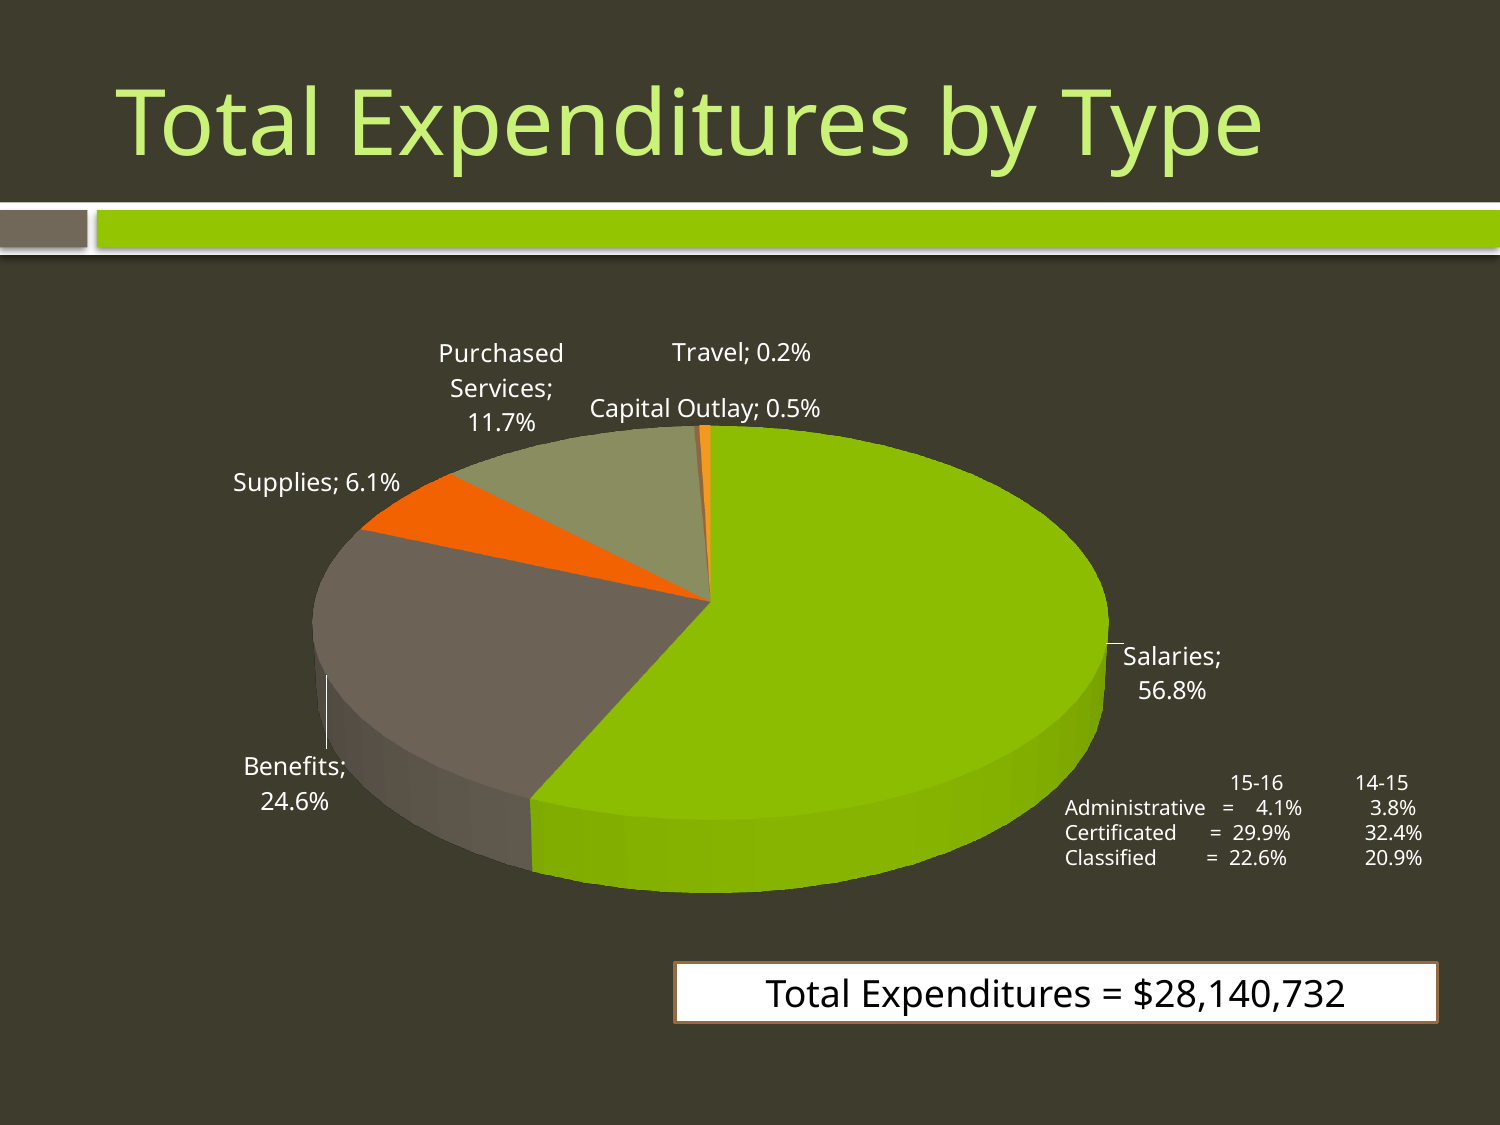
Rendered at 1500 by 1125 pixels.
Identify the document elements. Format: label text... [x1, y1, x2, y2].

text_box Total Expenditures = $28,140,732 [673, 961, 1439, 1024]
title Total Expenditures by Type [100, 37, 1438, 200]
text_box 15-16 14-15 Administrative = 4.1% 3.8% Certificated = 29.9% 32.4% Classified = 22.6% 20.9% [1329, 762, 1463, 878]
chart [87, 249, 1326, 926]
